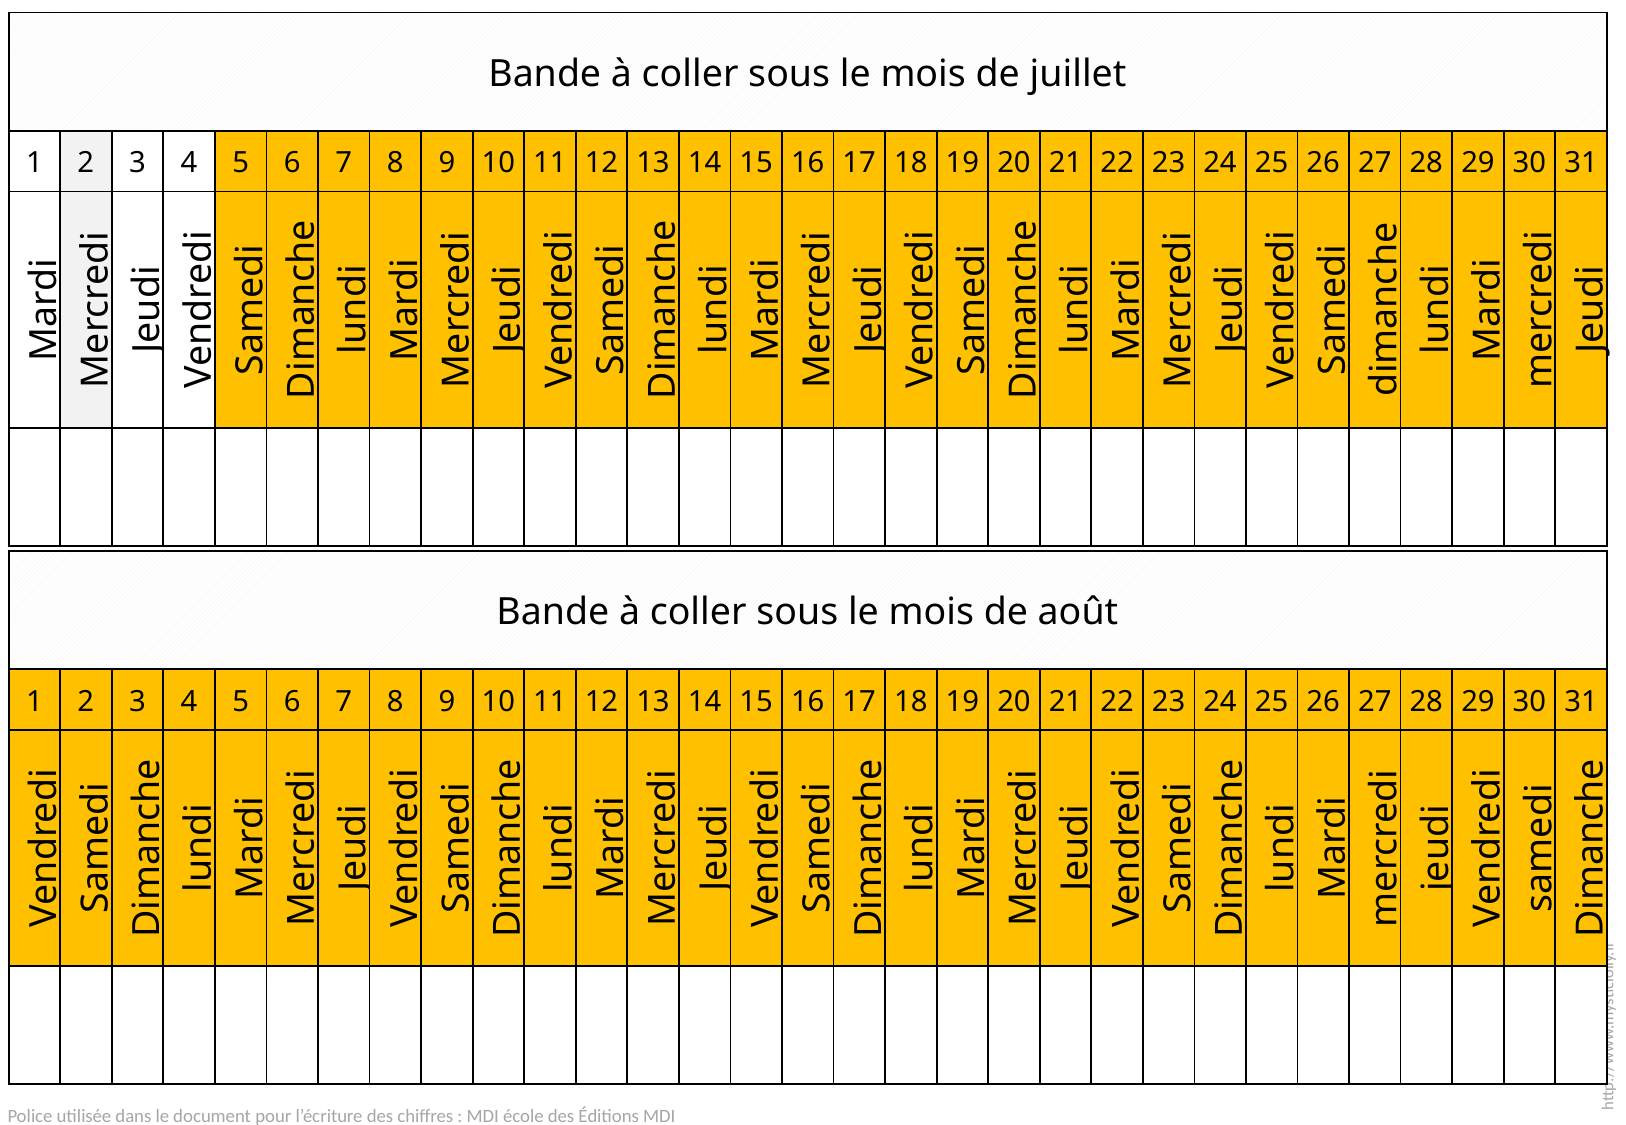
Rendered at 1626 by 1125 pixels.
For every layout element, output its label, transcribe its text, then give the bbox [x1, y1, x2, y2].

table_cell 4 [164, 132, 214, 191]
table_cell lundi [1247, 731, 1297, 965]
table_cell lundi [1041, 192, 1090, 427]
table_cell [267, 967, 317, 1083]
table_cell 17 [834, 132, 884, 191]
table_cell [1092, 429, 1142, 545]
table_cell [577, 967, 626, 1083]
table_cell [989, 429, 1039, 545]
table_cell 9 [422, 670, 472, 729]
table_cell Mardi [577, 731, 626, 965]
table_cell [267, 429, 317, 545]
table_cell [731, 967, 781, 1083]
table_cell 30 [1505, 132, 1554, 191]
table_cell 10 [474, 670, 523, 729]
table_cell Samedi [1144, 731, 1194, 965]
table_cell 22 [1092, 670, 1142, 729]
table_cell [886, 967, 936, 1083]
table_cell [1298, 429, 1348, 545]
table_cell Samedi [422, 731, 472, 965]
table_cell 2 [61, 132, 111, 191]
table_cell Samedi [216, 192, 266, 427]
table_cell Mercredi [783, 192, 833, 427]
table_cell 31 [1556, 670, 1606, 729]
table_cell [628, 967, 678, 1083]
table_cell [61, 967, 111, 1083]
table_cell [216, 967, 266, 1083]
table_cell [680, 967, 730, 1083]
table_cell 16 [783, 132, 833, 191]
table_cell 13 [628, 132, 678, 191]
table_cell Vendredi [886, 192, 936, 427]
table_cell 13 [628, 670, 678, 729]
table_cell 20 [989, 670, 1039, 729]
table_cell Dimanche [628, 192, 678, 427]
table_cell Mercredi [422, 192, 472, 427]
table_cell Mardi [1092, 192, 1142, 427]
table_cell 10 [474, 132, 523, 191]
table_cell 24 [1195, 132, 1245, 191]
table_cell 4 [164, 670, 214, 729]
table_cell [319, 967, 369, 1083]
table_cell [1505, 429, 1554, 545]
table_cell [783, 429, 833, 545]
table_cell [113, 429, 162, 545]
table_cell 26 [1298, 132, 1348, 191]
table_cell [474, 967, 523, 1083]
table_cell samedi [1505, 731, 1554, 965]
table_cell Mercredi [628, 731, 678, 965]
table_cell 27 [1350, 670, 1400, 729]
table_cell Vendredi [1247, 192, 1297, 427]
table_cell [1401, 429, 1451, 545]
table_cell 21 [1041, 670, 1090, 729]
table_cell [164, 967, 214, 1083]
table_cell [938, 429, 987, 545]
table_cell Mardi [216, 731, 266, 965]
table_cell [422, 429, 472, 545]
table_cell [164, 429, 214, 545]
table_cell 28 [1401, 132, 1451, 191]
table_cell [319, 429, 369, 545]
table_cell 30 [1505, 670, 1554, 729]
table_cell Mardi [731, 192, 781, 427]
table_cell [1041, 967, 1090, 1083]
table_cell 7 [319, 132, 369, 191]
table_cell [61, 429, 111, 545]
table_cell [113, 967, 162, 1083]
table_cell Vendredi [1453, 731, 1503, 965]
table_cell 9 [422, 132, 472, 191]
table_cell Vendredi [10, 731, 59, 965]
table_cell 8 [370, 670, 420, 729]
table_cell [1195, 967, 1245, 1083]
table_cell [422, 967, 472, 1083]
table_cell [1041, 429, 1090, 545]
table_cell 1 [10, 670, 59, 729]
table_cell [1453, 967, 1503, 1083]
table_cell [1195, 429, 1245, 545]
table_cell Dimanche [989, 192, 1039, 427]
table_cell lundi [886, 731, 936, 965]
table_cell 23 [1144, 132, 1194, 191]
table_cell 20 [989, 132, 1039, 191]
table_cell mercredi [1350, 731, 1400, 965]
table_cell 12 [577, 132, 626, 191]
table_cell 17 [834, 670, 884, 729]
table_cell 19 [938, 132, 987, 191]
table_cell 3 [113, 670, 162, 729]
table_cell Jeudi [319, 731, 369, 965]
table_cell Mercredi [1144, 192, 1194, 427]
table_cell Mardi [370, 192, 420, 427]
table_cell Dimanche [267, 192, 317, 427]
table_cell Mardi [938, 731, 987, 965]
table_cell Jeudi [113, 192, 162, 427]
table_cell [1350, 967, 1400, 1083]
table_cell lundi [164, 731, 214, 965]
table_cell Jeudi [1041, 731, 1090, 965]
table_cell [1556, 967, 1606, 1083]
table_cell Mardi [1453, 192, 1503, 427]
table_cell Jeudi [1556, 192, 1606, 427]
table_cell [1092, 967, 1142, 1083]
table_header Bande à coller sous le mois de juillet [10, 13, 1606, 130]
table_cell Samedi [783, 731, 833, 965]
table_cell [1453, 429, 1503, 545]
table_cell 3 [113, 132, 162, 191]
table_cell 25 [1247, 670, 1297, 729]
table_cell Dimanche [1556, 731, 1606, 965]
table_cell 5 [216, 670, 266, 729]
table_cell Jeudi [474, 192, 523, 427]
table_cell [834, 429, 884, 545]
table_cell 2 [61, 670, 111, 729]
table_cell 15 [731, 132, 781, 191]
table_cell 22 [1092, 132, 1142, 191]
table_cell Dimanche [113, 731, 162, 965]
table_cell 14 [680, 132, 730, 191]
table_cell 7 [319, 670, 369, 729]
table_cell 28 [1401, 670, 1451, 729]
table_cell [1556, 429, 1606, 545]
table_cell 11 [525, 132, 575, 191]
table_cell jeudi [1401, 731, 1451, 965]
table_cell [1350, 429, 1400, 545]
table_cell Samedi [1298, 192, 1348, 427]
table_cell 24 [1195, 670, 1245, 729]
table_cell 19 [938, 670, 987, 729]
table_cell Dimanche [834, 731, 884, 965]
table_cell 14 [680, 670, 730, 729]
table_cell [216, 429, 266, 545]
table_cell Mercredi [267, 731, 317, 965]
table_cell Vendredi [731, 731, 781, 965]
table_cell [1144, 429, 1194, 545]
table_cell 29 [1453, 670, 1503, 729]
table_cell dimanche [1350, 192, 1400, 427]
table_cell [525, 967, 575, 1083]
table_cell 5 [216, 132, 266, 191]
table_cell 26 [1298, 670, 1348, 729]
table_cell 6 [267, 670, 317, 729]
table_cell 23 [1144, 670, 1194, 729]
table_cell [370, 967, 420, 1083]
table_cell [1144, 967, 1194, 1083]
table_cell mercredi [1505, 192, 1554, 427]
table_cell Dimanche [1195, 731, 1245, 965]
table_cell Mercredi [989, 731, 1039, 965]
table_cell [370, 429, 420, 545]
table_cell Vendredi [525, 192, 575, 427]
table_cell lundi [525, 731, 575, 965]
table_cell Mardi [10, 192, 59, 427]
table_cell lundi [680, 192, 730, 427]
table_cell [938, 967, 987, 1083]
table_cell 27 [1350, 132, 1400, 191]
table_cell 18 [886, 132, 936, 191]
table_cell Jeudi [834, 192, 884, 427]
table_cell 15 [731, 670, 781, 729]
table_cell Jeudi [680, 731, 730, 965]
table_cell [474, 429, 523, 545]
table_cell lundi [319, 192, 369, 427]
table_cell Dimanche [474, 731, 523, 965]
table_cell [1401, 967, 1451, 1083]
table_cell 21 [1041, 132, 1090, 191]
table_cell Mercredi [61, 192, 111, 427]
table_cell 16 [783, 670, 833, 729]
table_cell Vendredi [1092, 731, 1142, 965]
table_cell [834, 967, 884, 1083]
table_cell Mardi [1298, 731, 1348, 965]
table_cell [731, 429, 781, 545]
table_cell [525, 429, 575, 545]
table_cell [577, 429, 626, 545]
table_cell 8 [370, 132, 420, 191]
table_cell [886, 429, 936, 545]
table_cell [680, 429, 730, 545]
table_cell lundi [1401, 192, 1451, 427]
table_cell [989, 967, 1039, 1083]
table_header Bande à coller sous le mois de août [10, 552, 1606, 668]
table_cell [1298, 967, 1348, 1083]
table_cell Vendredi [164, 192, 214, 427]
table_cell Samedi [577, 192, 626, 427]
table_cell Vendredi [370, 731, 420, 965]
table_cell 31 [1556, 132, 1606, 191]
table_cell [10, 967, 59, 1083]
table_cell [1505, 967, 1554, 1083]
table_cell 12 [577, 670, 626, 729]
table_cell 6 [267, 132, 317, 191]
table_cell Jeudi [1195, 192, 1245, 427]
table_cell 25 [1247, 132, 1297, 191]
table_cell 11 [525, 670, 575, 729]
table_cell Samedi [61, 731, 111, 965]
table_cell 1 [10, 132, 59, 191]
table_cell Samedi [938, 192, 987, 427]
table_cell [1247, 429, 1297, 545]
table_cell 29 [1453, 132, 1503, 191]
table_cell 18 [886, 670, 936, 729]
table_cell [1247, 967, 1297, 1083]
table_cell [628, 429, 678, 545]
table_cell [783, 967, 833, 1083]
table_cell [10, 429, 59, 545]
